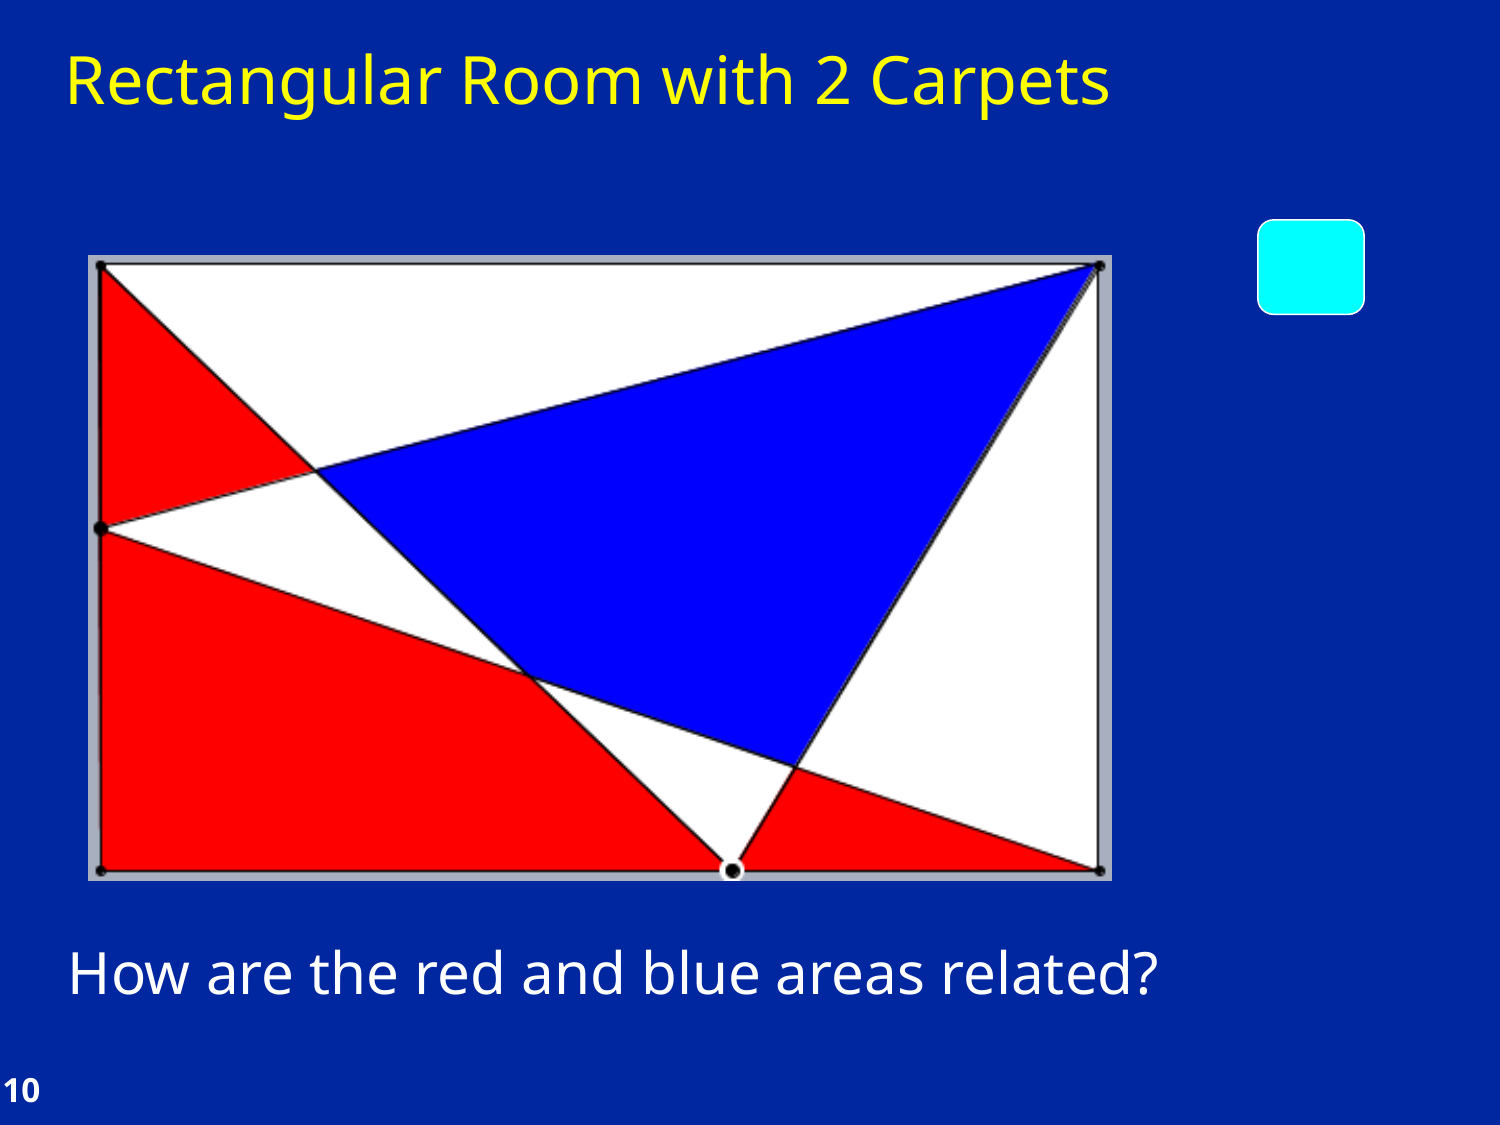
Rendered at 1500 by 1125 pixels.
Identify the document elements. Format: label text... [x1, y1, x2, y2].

title Rectangular Room with 2 Carpets [49, 24, 1326, 126]
text_box [1257, 219, 1365, 315]
text_box How are the red and blue areas related? [53, 928, 1174, 1014]
picture [88, 255, 1112, 881]
